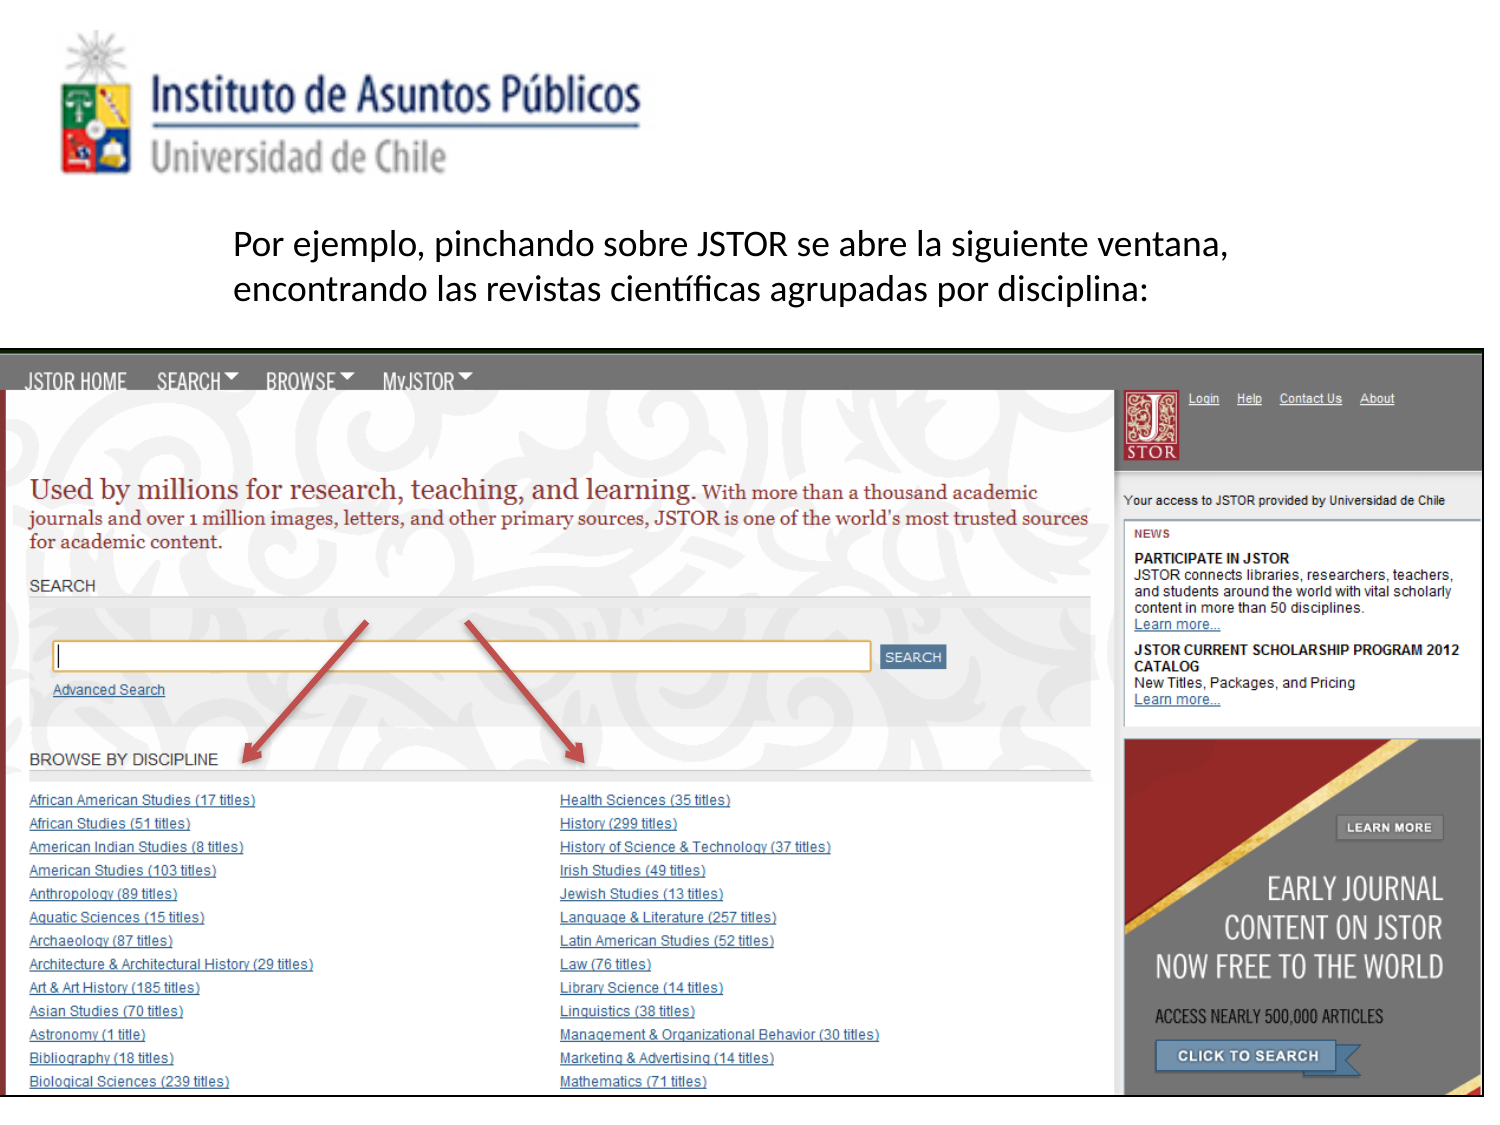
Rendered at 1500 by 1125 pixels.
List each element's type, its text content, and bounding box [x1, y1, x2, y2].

text_box Por ejemplo, pinchando sobre JSTOR se abre la siguiente ventana, encontrando las revistas científicas agrupadas por disciplina: [218, 211, 1317, 348]
picture [0, 349, 1483, 1096]
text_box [241, 621, 368, 764]
picture [29, 30, 705, 209]
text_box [466, 621, 585, 764]
